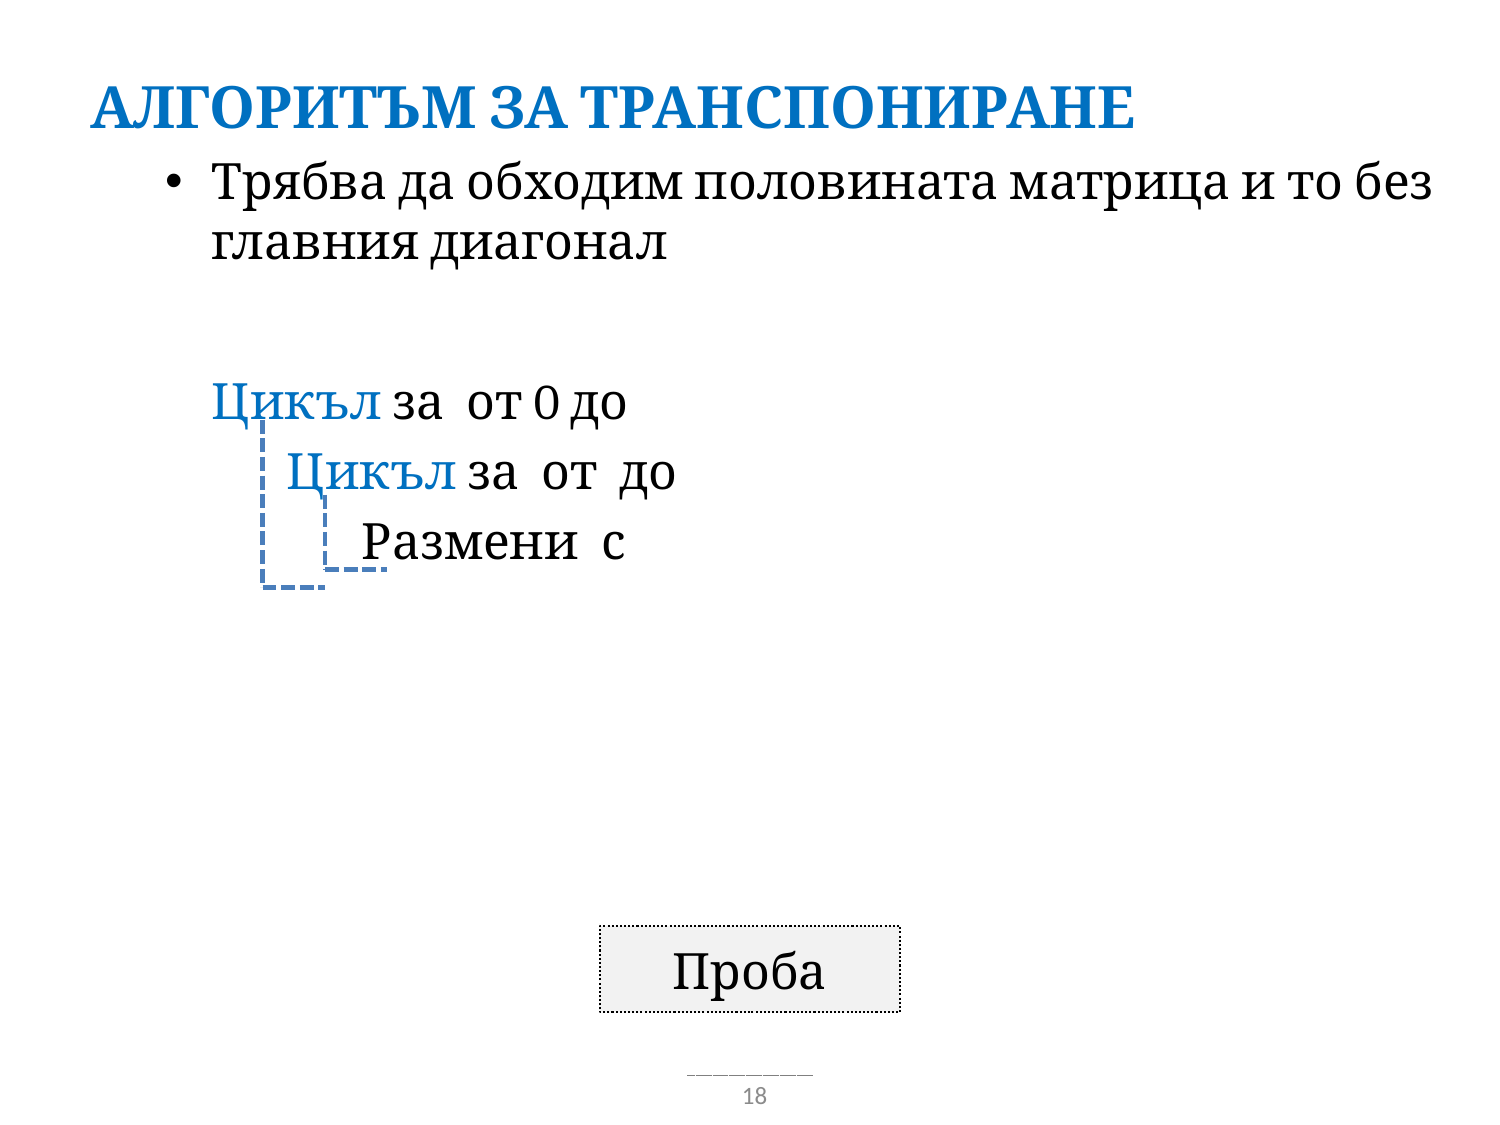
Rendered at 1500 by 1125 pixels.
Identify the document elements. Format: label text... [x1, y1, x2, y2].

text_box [324, 494, 388, 570]
slide_number 18 [579, 1065, 930, 1125]
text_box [262, 419, 326, 588]
text_box Проба [598, 924, 902, 1014]
